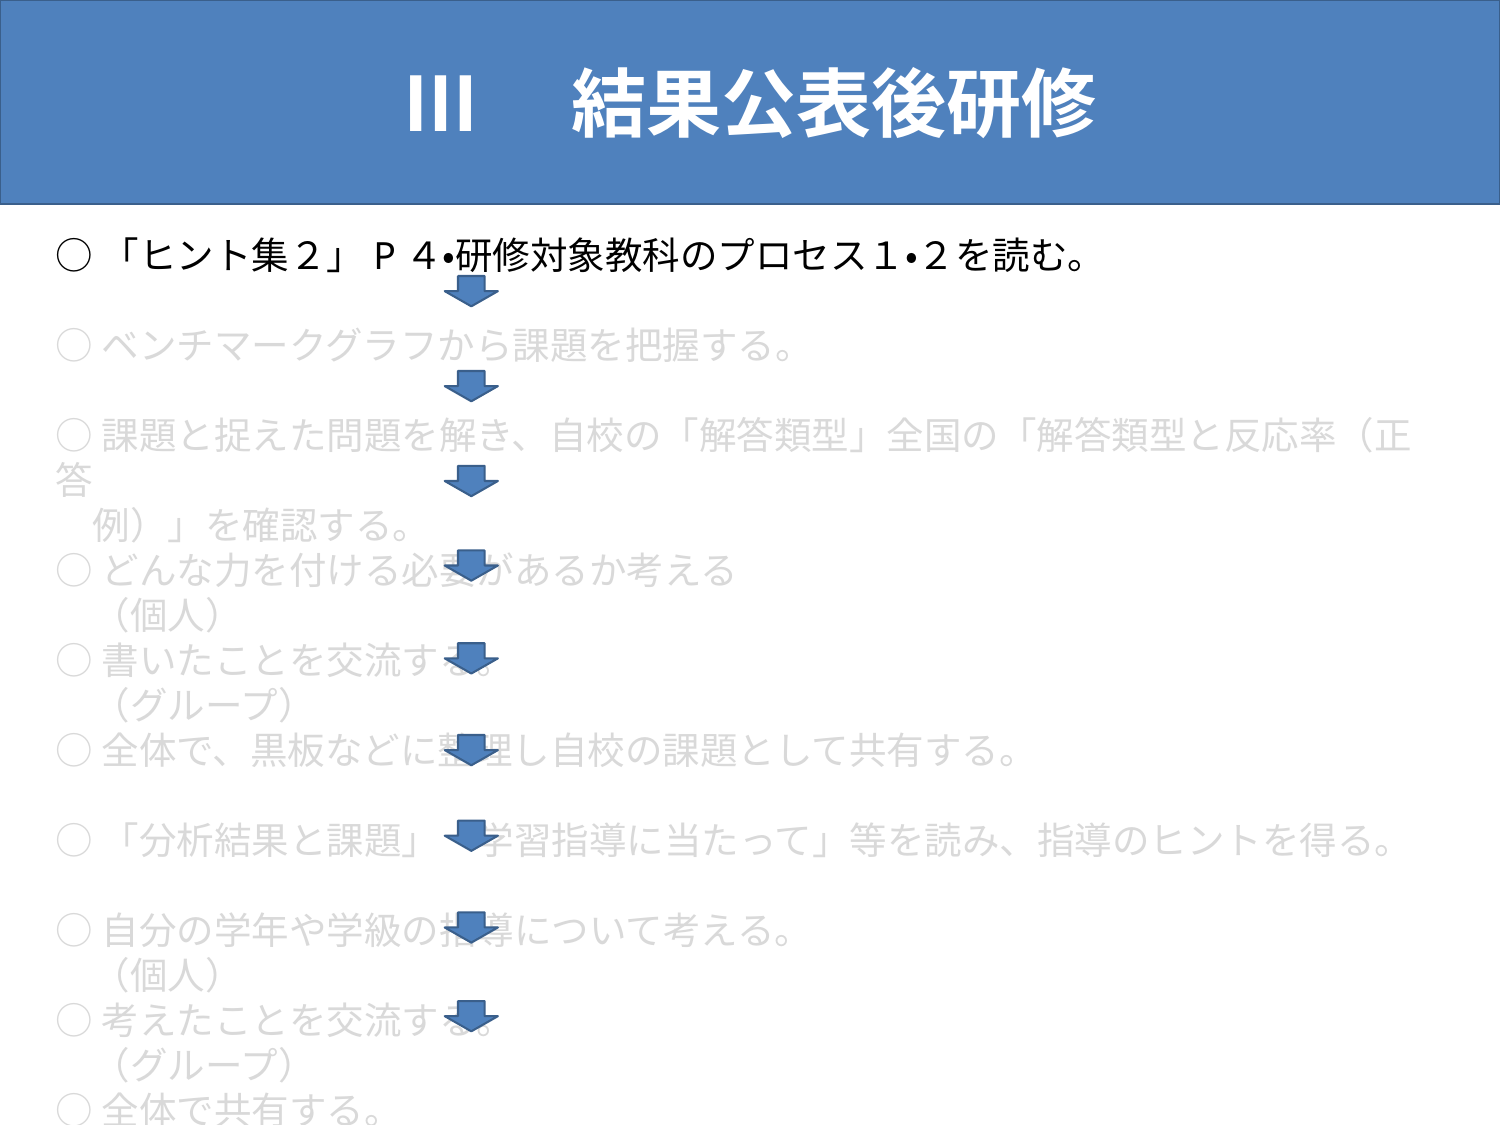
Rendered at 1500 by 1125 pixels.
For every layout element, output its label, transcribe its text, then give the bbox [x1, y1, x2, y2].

text_box ○「ヒント集２」P４・研修対象教科のプロセス１・２を読む。 ○ベンチマークグラフから課題を把握する。 ○課題と捉えた問題を解き、自校の「解答類型」全国の「解答類型と反応率（正答 例）」を確認する。 ○どんな力を付ける必要があるか考える （個人） ○書いたことを交流する。 （グループ） ○全体で、黒板などに整理し自校の課題として共有する。 ○「分析結果と課題」「学習指導に当たって」等を読み、指導のヒントを得る。 ○自分の学年や学級の指導について考える。 （個人） ○考えたことを交流する。 （グループ） ○全体で共有する。 [40, 224, 1460, 1125]
text_box [443, 642, 499, 675]
text_box [443, 369, 499, 403]
text_box [443, 733, 499, 767]
text_box [443, 549, 499, 582]
text_box [443, 274, 499, 308]
text_box [443, 464, 499, 498]
text_box [443, 911, 499, 944]
text_box Ⅲ 結果公表後研修 [0, 0, 1500, 205]
text_box [443, 819, 499, 852]
text_box [443, 1000, 499, 1033]
